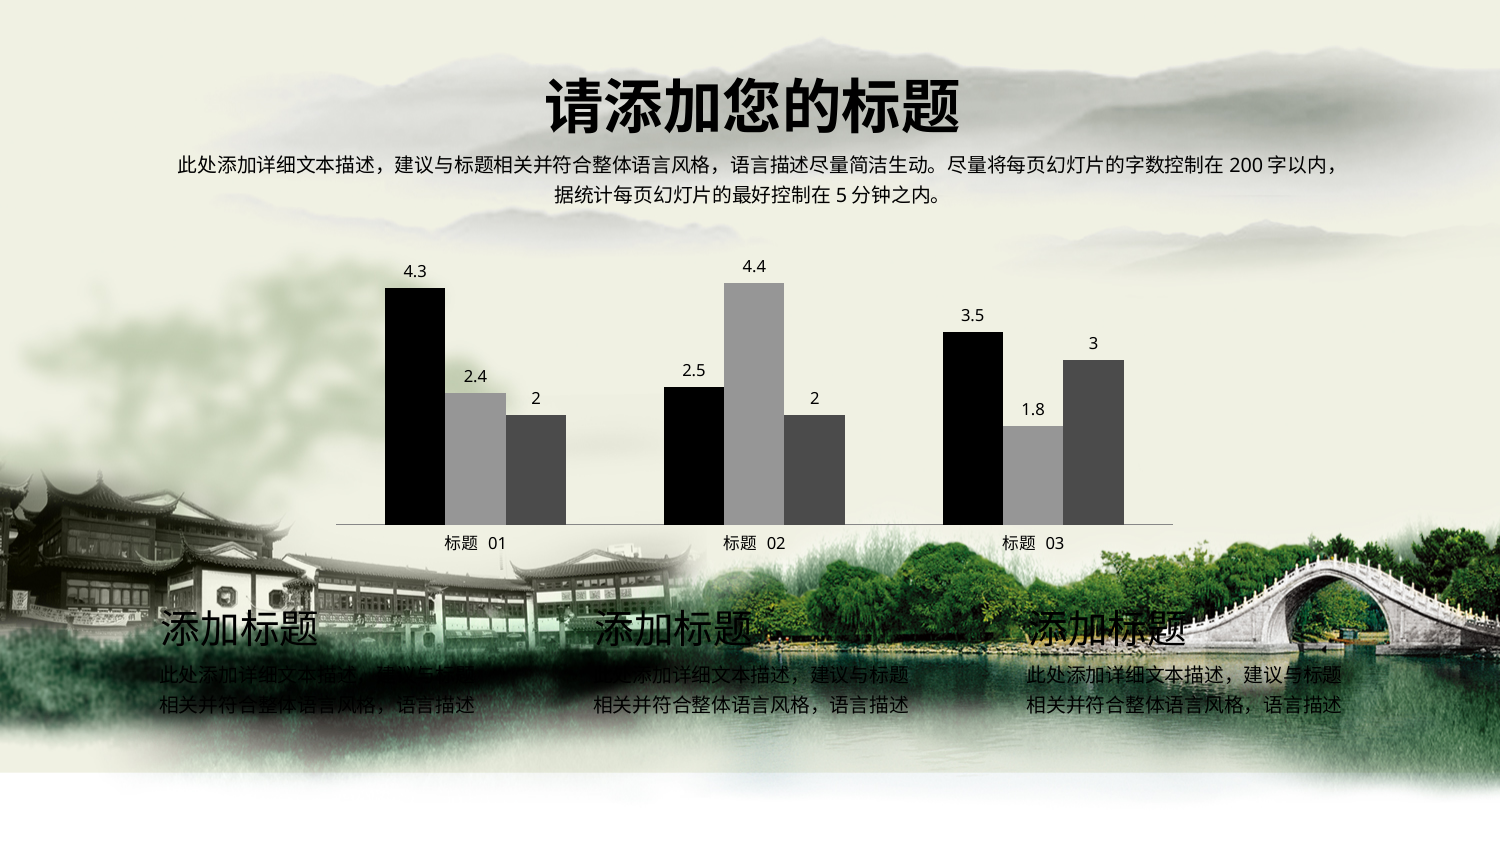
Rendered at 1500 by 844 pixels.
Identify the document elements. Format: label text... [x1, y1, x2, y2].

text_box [1026, 609, 1357, 741]
chart [318, 243, 1191, 561]
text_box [592, 609, 923, 741]
text_box 此处添加详细文本描述，建议与标题相关并符合整体语言风格，语言描述尽量简洁生动。尽量将每页幻灯片的字数控制在200字以内， 据统计每页幻灯片的最好控制在5分钟之内。 [168, 147, 1337, 207]
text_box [159, 609, 489, 741]
text_box 请添加您的标题 [258, 75, 1247, 147]
picture [0, 0, 1500, 844]
